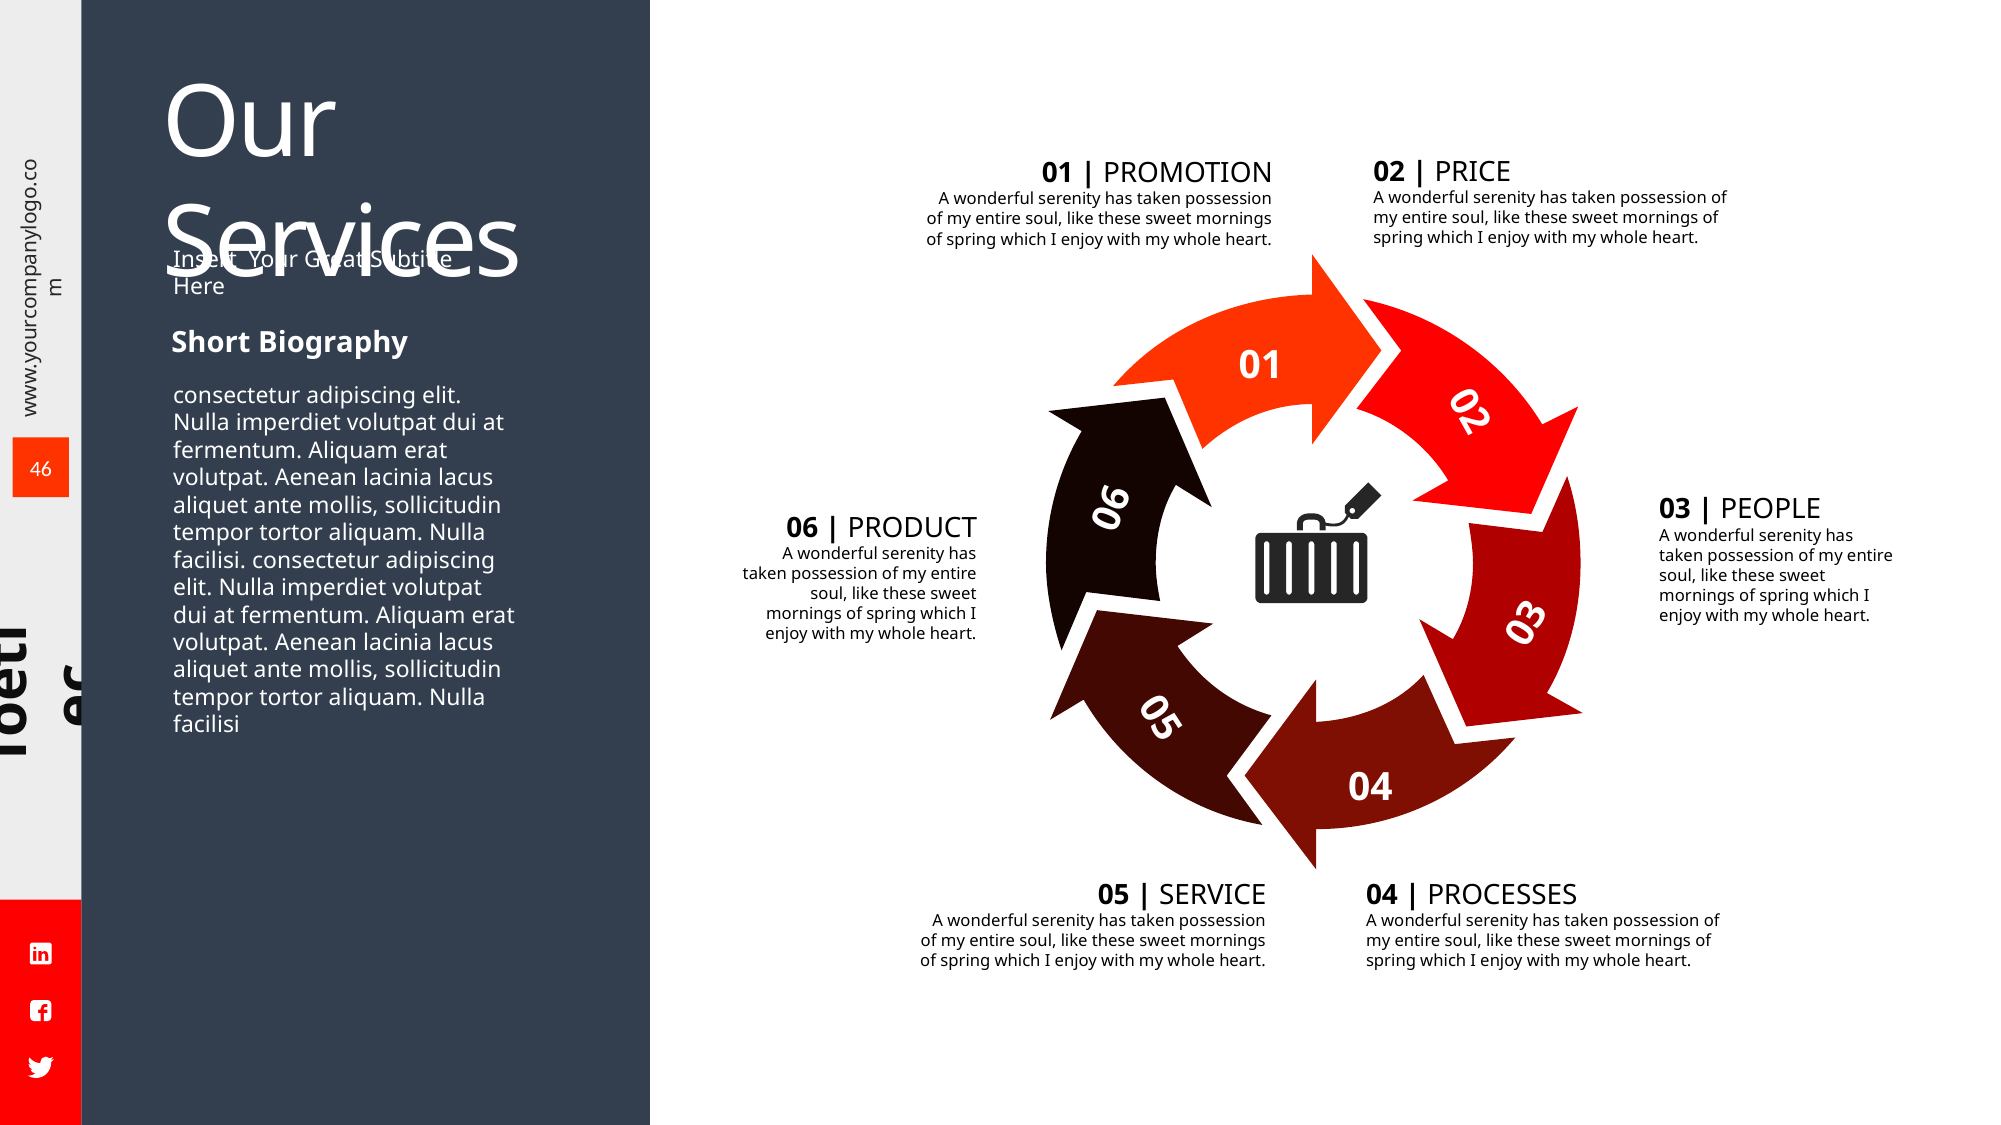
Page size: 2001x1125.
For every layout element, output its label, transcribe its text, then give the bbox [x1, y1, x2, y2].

text_box 04 | PROCESSES A wonderful serenity has taken possession of my entire soul, like these sweet mornings of spring which I enjoy with my whole heart. [1351, 869, 1737, 978]
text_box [1419, 476, 1583, 727]
text_box consectetur adipiscing elit. Nulla imperdiet volutpat dui at fermentum. Aliquam erat volutpat. Aenean lacinia lacus aliquet ante mollis, sollicitudin tempor tortor aliquam. Nulla facilisi. consectetur adipiscing elit. Nulla imperdiet volutpat dui at fermentum. Aliquam erat volutpat. Aenean lacinia lacus aliquet ante mollis, sollicitudin tempor tortor aliquam. Nulla facilisi [158, 373, 537, 745]
text_box Short Biography [156, 307, 441, 376]
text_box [1244, 674, 1516, 870]
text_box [1112, 254, 1382, 449]
slide_number 46 [12, 437, 69, 498]
text_box 03 | PEOPLE A wonderful serenity has taken possession of my entire soul, like these sweet mornings of spring which I enjoy with my whole heart. [1644, 483, 1912, 632]
text_box 06 | PRODUCT A wonderful serenity has taken possession of my entire soul, like these sweet mornings of spring which I enjoy with my whole heart. [725, 502, 992, 650]
text_box 02 | PRICE A wonderful serenity has taken possession of my entire soul, like these sweet mornings of spring which I enjoy with my whole heart. [1358, 146, 1744, 255]
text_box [1045, 397, 1212, 651]
text_box Insert Your Great Subtitle Here [158, 237, 512, 307]
text_box Our Services [147, 116, 677, 236]
text_box 01 | PROMOTION A wonderful serenity has taken possession of my entire soul, like these sweet mornings of spring which I enjoy with my whole heart. [905, 147, 1288, 256]
text_box 05 | SERVICE A wonderful serenity has taken possession of my entire soul, like these sweet mornings of spring which I enjoy with my whole heart. [899, 869, 1282, 978]
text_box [1050, 610, 1272, 826]
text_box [1356, 299, 1579, 515]
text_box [1255, 482, 1382, 603]
text_box [80, 0, 651, 1125]
